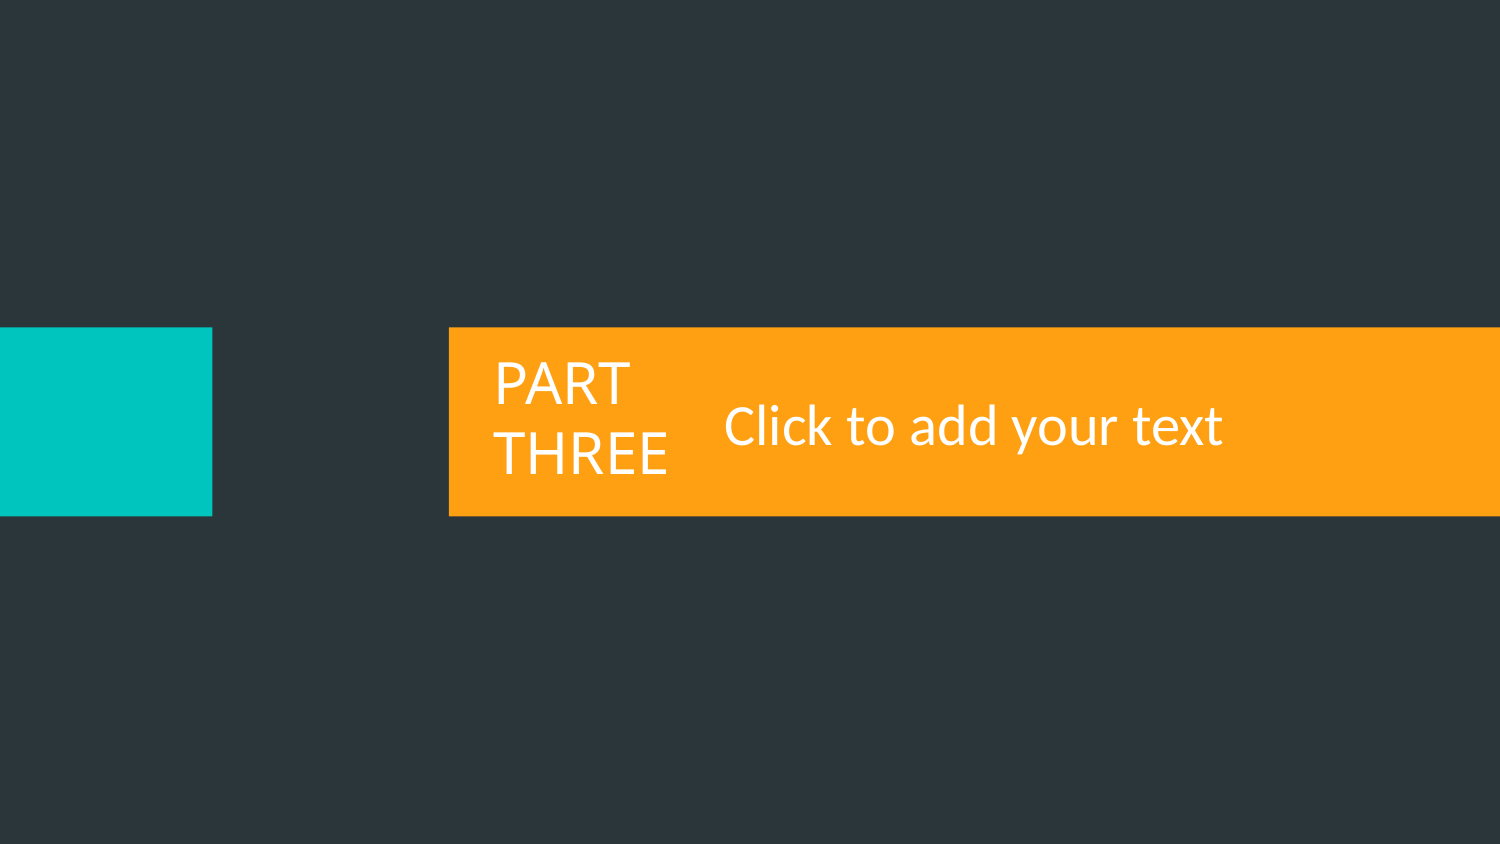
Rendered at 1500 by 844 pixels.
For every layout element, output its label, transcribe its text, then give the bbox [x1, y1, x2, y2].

text_box Click to add your text [447, 325, 1500, 518]
text_box PART THREE [478, 339, 786, 494]
text_box [0, 325, 215, 518]
